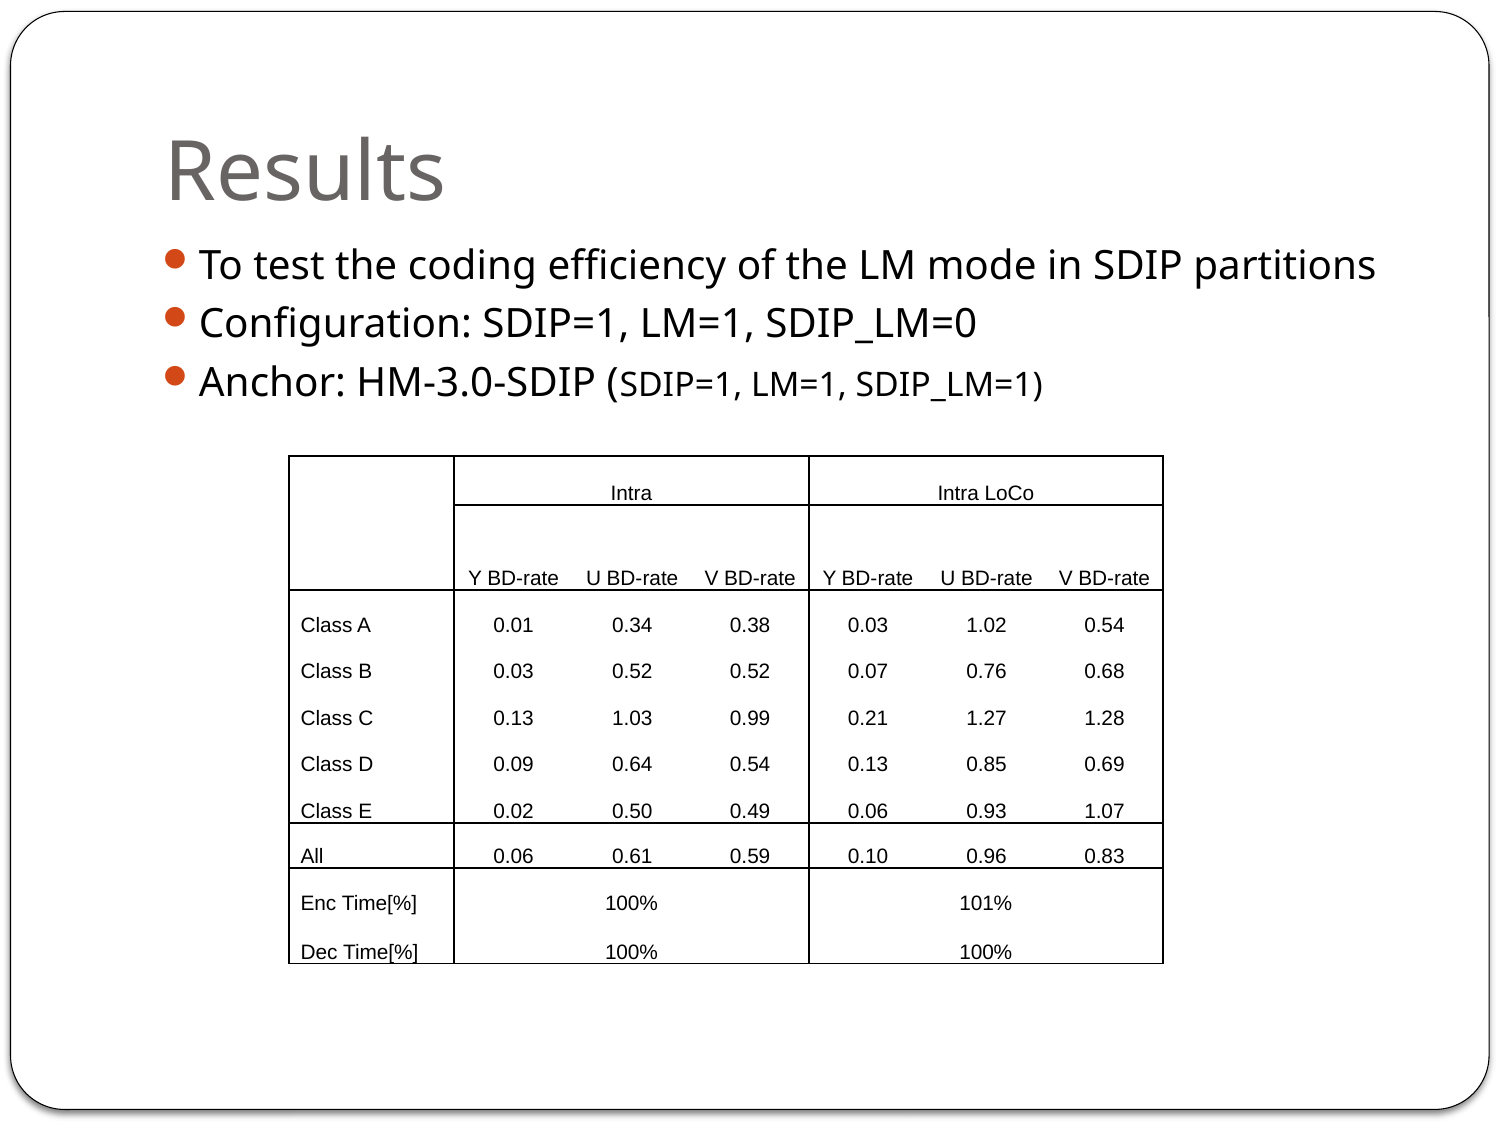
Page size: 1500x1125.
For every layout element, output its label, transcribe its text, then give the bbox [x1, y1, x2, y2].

table_cell 1.28 [1046, 683, 1162, 730]
table_cell 0.02 [455, 776, 573, 822]
table_cell 1.02 [927, 591, 1046, 636]
table_cell 0.07 [810, 636, 927, 683]
table_cell 0.01 [455, 591, 573, 636]
table_cell 0.50 [573, 776, 691, 822]
table_cell U BD-rate [573, 506, 691, 589]
table_cell 0.38 [691, 591, 808, 636]
table_cell All [290, 824, 453, 867]
table_cell 0.52 [691, 636, 808, 683]
table_cell 0.59 [691, 824, 808, 867]
table_cell 1.03 [573, 683, 691, 730]
table_header Intra LoCo [810, 457, 1162, 504]
table_cell 0.06 [455, 824, 573, 867]
table_cell 0.54 [691, 730, 808, 776]
table_cell 0.99 [691, 683, 808, 730]
table_cell 0.13 [455, 683, 573, 730]
table_cell 0.83 [1046, 824, 1162, 867]
table_cell V BD-rate [1046, 506, 1162, 589]
table_cell 0.03 [455, 636, 573, 683]
table_cell 0.68 [1046, 636, 1162, 683]
table_cell Dec Time[%] [290, 915, 453, 963]
table_cell Class A [290, 591, 453, 636]
table_cell U BD-rate [927, 506, 1046, 589]
table_cell Y BD-rate [455, 506, 573, 589]
table_cell V BD-rate [691, 506, 808, 589]
table_cell 0.21 [810, 683, 927, 730]
table_cell 0.10 [810, 824, 927, 867]
table_cell 101% [810, 869, 1162, 915]
table_cell Y BD-rate [810, 506, 927, 589]
table_cell 100% [455, 915, 808, 963]
table_cell 0.52 [573, 636, 691, 683]
table_cell 0.69 [1046, 730, 1162, 776]
table_cell 100% [455, 869, 808, 915]
table_cell Class B [290, 636, 453, 683]
table_cell Enc Time[%] [290, 869, 453, 915]
table_cell 1.27 [927, 683, 1046, 730]
table_cell 0.61 [573, 824, 691, 867]
table_cell Class E [290, 776, 453, 822]
table_cell 0.34 [573, 591, 691, 636]
table_cell 0.06 [810, 776, 927, 822]
table_cell 0.96 [927, 824, 1046, 867]
table_cell 0.85 [927, 730, 1046, 776]
table_cell 0.03 [810, 591, 927, 636]
table_header Intra [455, 457, 808, 504]
title Results [150, 45, 1425, 231]
table_cell Class D [290, 730, 453, 776]
table_cell 0.93 [927, 776, 1046, 822]
table_header [290, 457, 453, 589]
text_box To test the coding efficiency of the LM mode in SDIP partitions Configuration: SDIP=1, LM=1, SDIP_LM=0 Anchor: HM-3.0-SDIP (SDIP=1, LM=1, SDIP_LM=1) [147, 231, 1459, 445]
table_cell 100% [810, 915, 1162, 963]
table_cell 0.49 [691, 776, 808, 822]
table_cell Class C [290, 683, 453, 730]
table_cell 0.09 [455, 730, 573, 776]
table_cell 0.76 [927, 636, 1046, 683]
table_cell 0.54 [1046, 591, 1162, 636]
table_cell 1.07 [1046, 776, 1162, 822]
table_cell 0.13 [810, 730, 927, 776]
table_cell 0.64 [573, 730, 691, 776]
